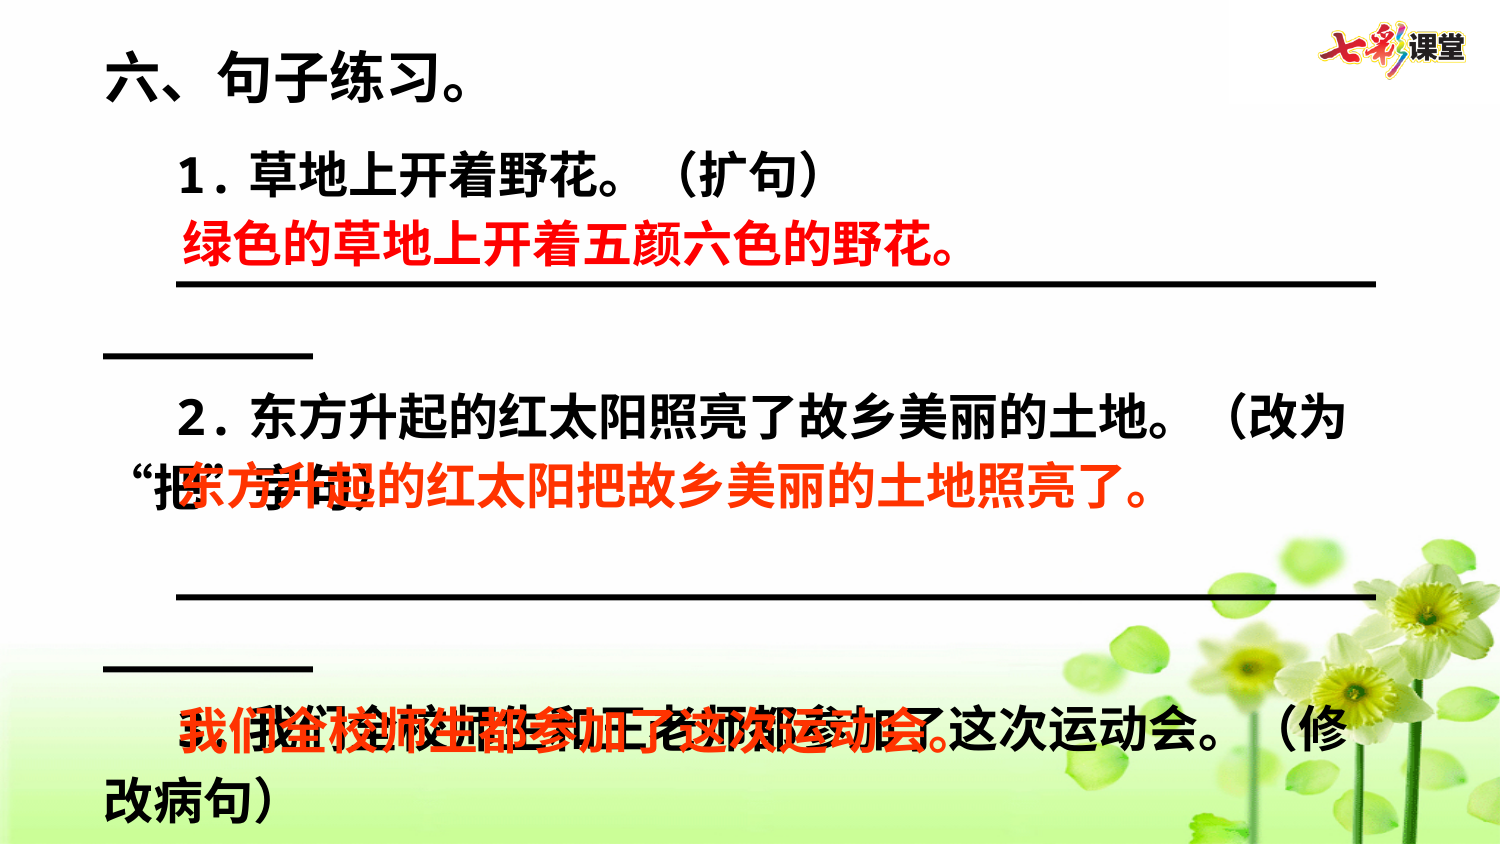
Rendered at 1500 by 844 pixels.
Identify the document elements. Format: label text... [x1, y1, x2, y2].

text_box 六、句子练习。 [93, 36, 510, 116]
text_box 我们全校师生都参加了这次运动会。 [166, 693, 1092, 765]
text_box 东方升起的红太阳把故乡美丽的土地照亮了。 [165, 448, 1263, 520]
picture [0, 0, 1500, 844]
text_box 绿色的草地上开着五颜六色的野花。 [171, 206, 1382, 279]
text_box 1.草地上开着野花。（扩句） _______________________________________________ 2.东方升起的红太阳照亮了故乡美丽的土地。（改为“把”字句） _______________________________________________ 3.我们全校师生和王老师都参加了这次运动会。（修改病句） _______________________________________________ [91, 126, 1391, 844]
